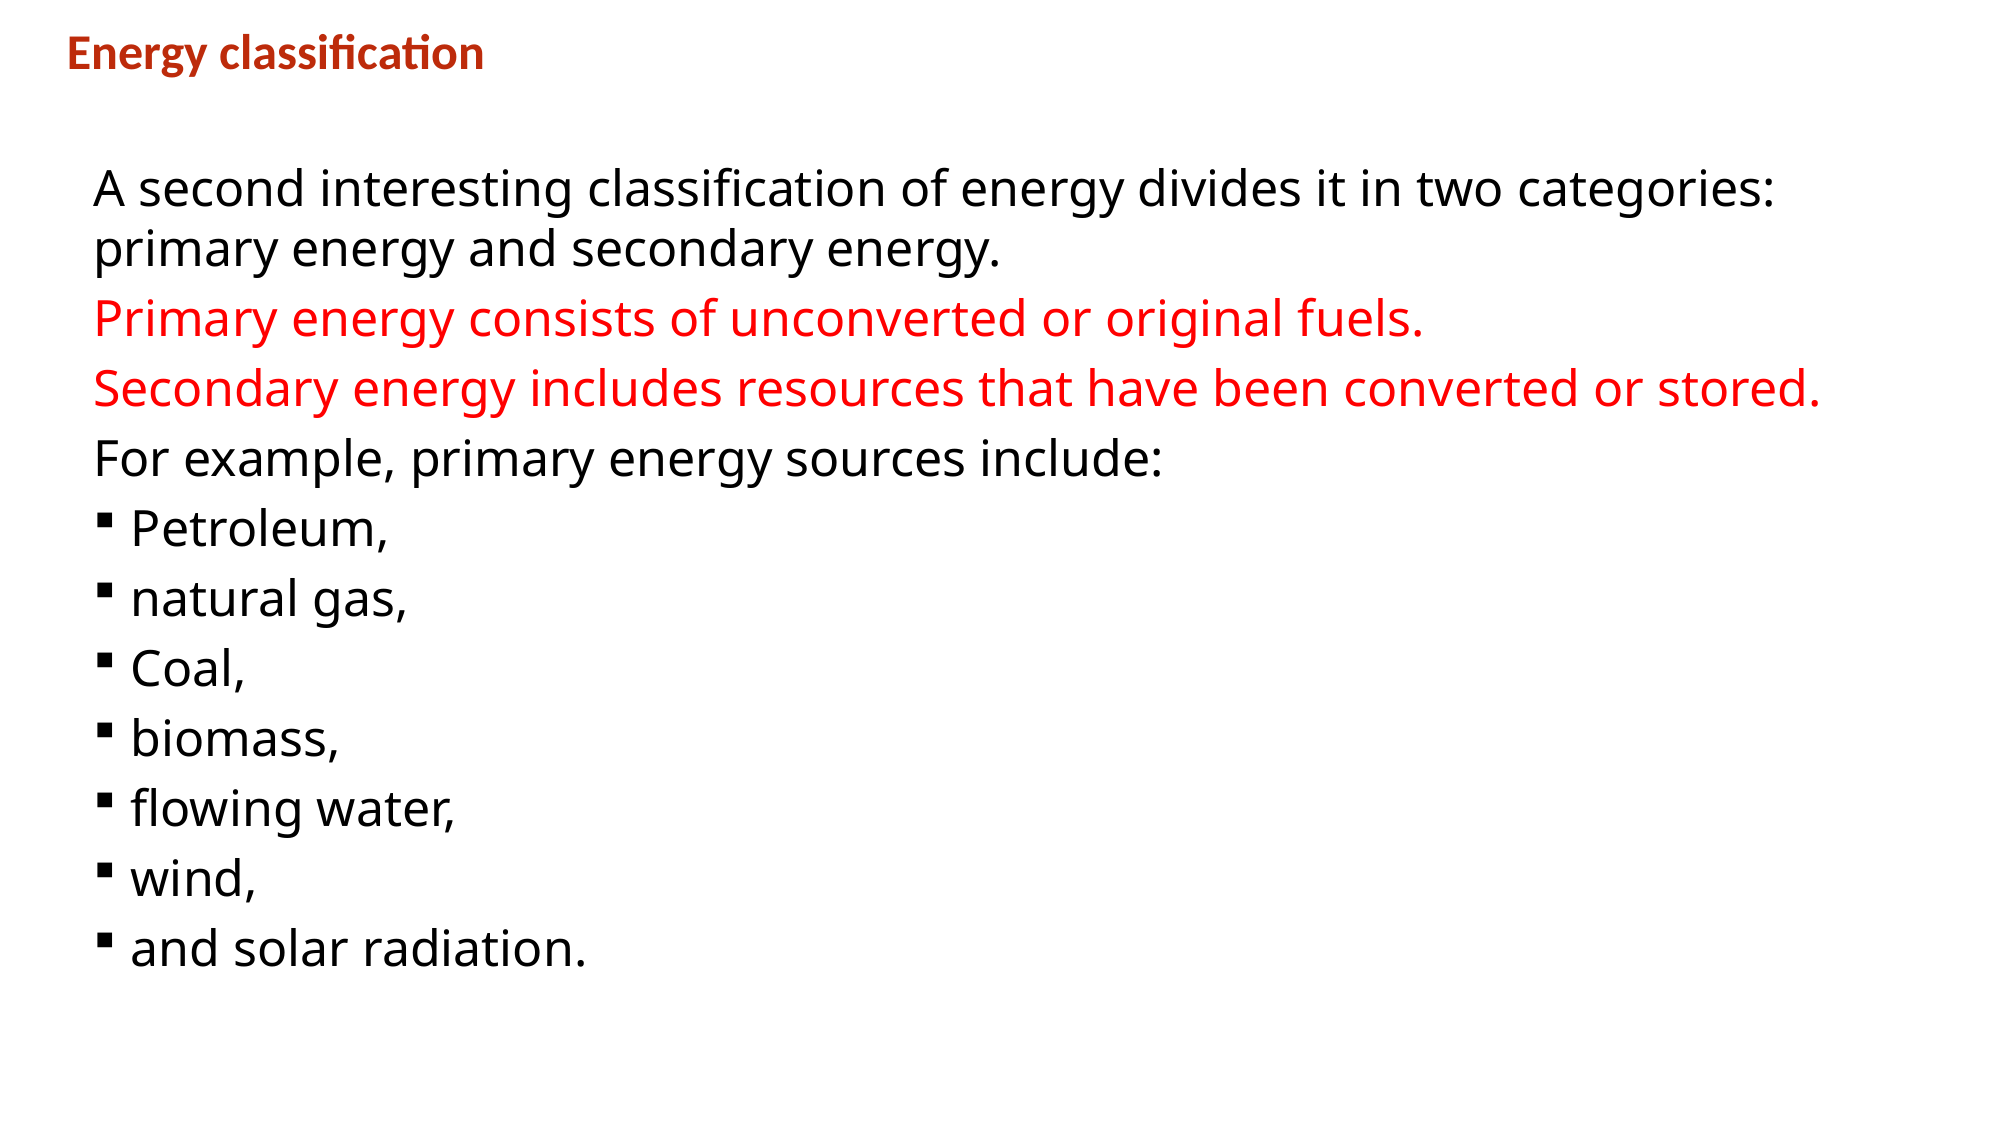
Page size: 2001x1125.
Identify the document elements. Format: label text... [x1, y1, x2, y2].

list Energy classification [52, 26, 1895, 680]
